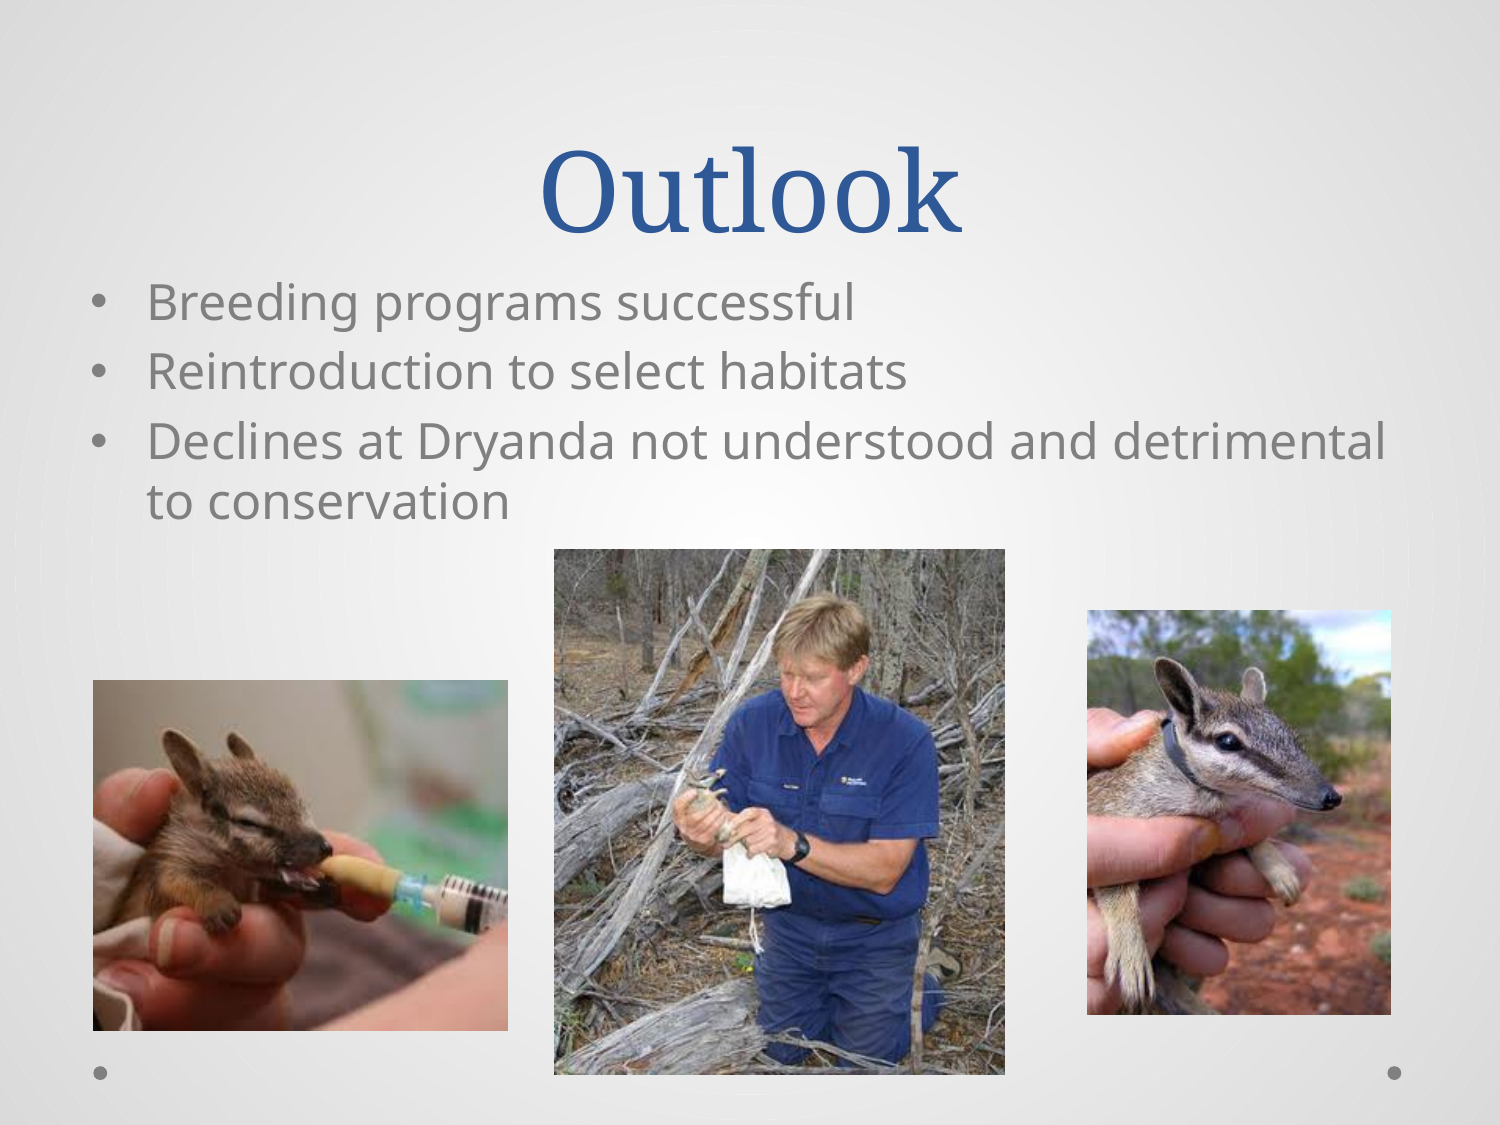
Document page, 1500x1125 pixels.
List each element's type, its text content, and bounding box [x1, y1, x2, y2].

picture [553, 549, 1005, 1076]
picture [92, 680, 508, 1031]
title Outlook [75, 0, 1425, 262]
picture [1087, 609, 1391, 1016]
list Breeding programs successful Reintroduction to select habitats Declines at Dryanda not understood and detrimental to conservation [75, 262, 1425, 1005]
